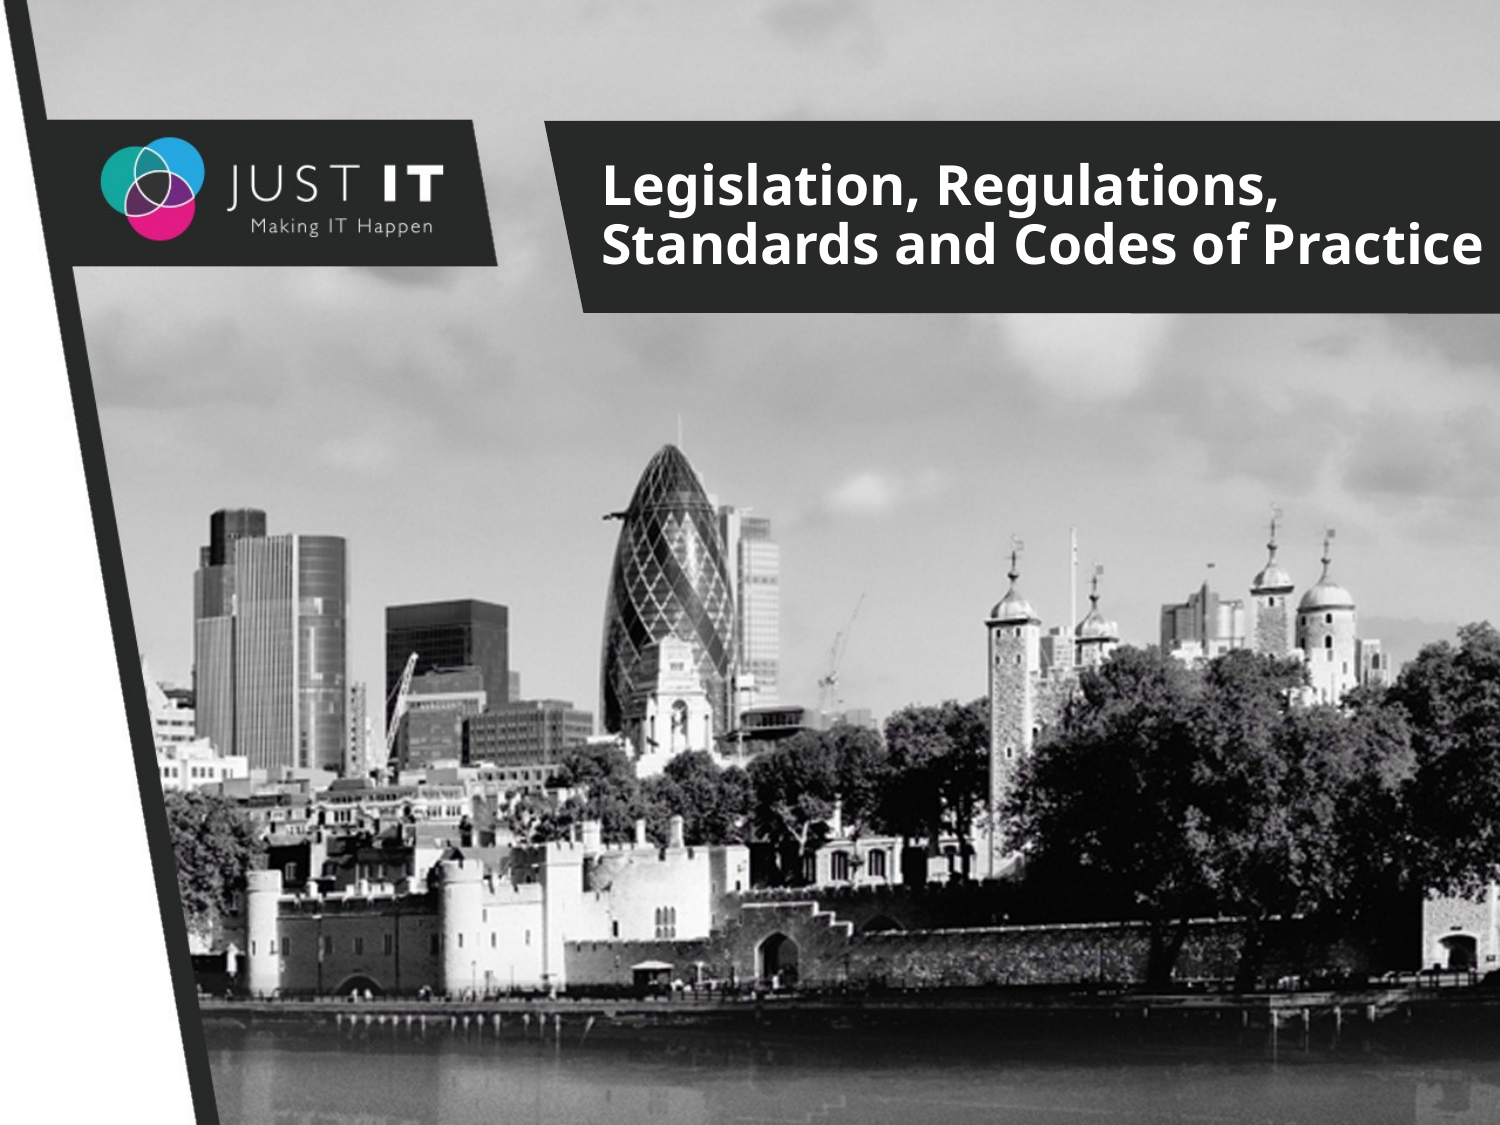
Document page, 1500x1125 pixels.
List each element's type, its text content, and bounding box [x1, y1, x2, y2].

picture [0, 0, 1500, 1125]
text_box [542, 119, 1500, 314]
title Legislation, Regulations, Standards and Codes of Practice [586, 121, 1500, 314]
